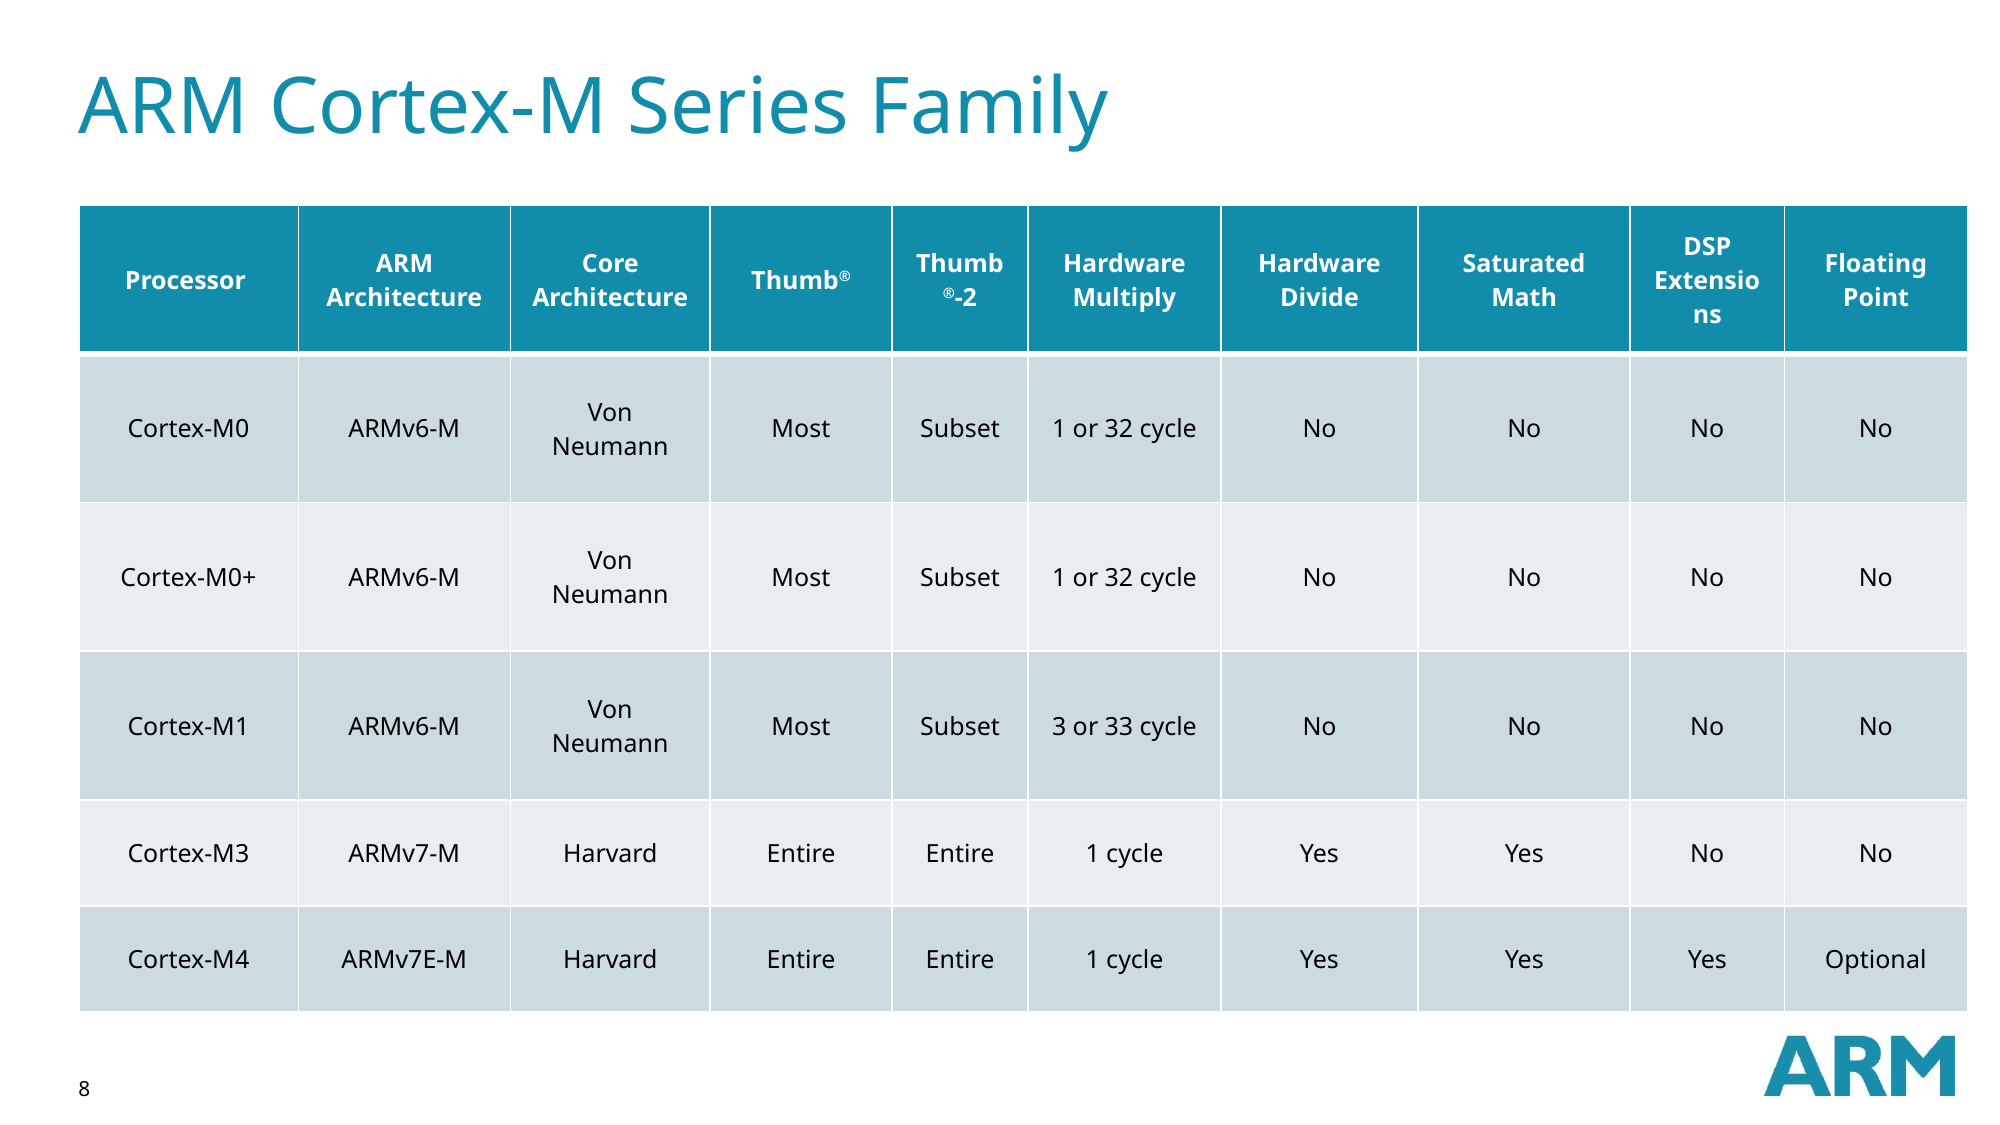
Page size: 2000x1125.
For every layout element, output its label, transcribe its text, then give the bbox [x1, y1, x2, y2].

table_cell Von Neumann [511, 357, 709, 502]
table_cell No [1631, 503, 1784, 650]
table_cell Cortex-M3 [80, 801, 298, 905]
table_header Saturated Math [1419, 206, 1629, 351]
table_cell Von Neumann [511, 652, 709, 799]
table_header Thumb®-2 [893, 206, 1027, 351]
table_cell Optional [1785, 907, 1967, 1011]
table_cell No [1631, 652, 1784, 799]
table_cell Yes [1222, 907, 1417, 1011]
table_cell Cortex-M4 [80, 907, 298, 1011]
table_cell Harvard [511, 801, 709, 905]
table_header Thumb® [711, 206, 891, 351]
title ARM Cortex-M Series Family [78, 55, 1910, 150]
table_cell No [1785, 503, 1967, 650]
table_cell Cortex-M0+ [80, 503, 298, 650]
table_cell 1 or 32 cycle [1029, 503, 1220, 650]
table_cell 1 cycle [1029, 801, 1220, 905]
table_cell Subset [893, 357, 1027, 502]
table_cell Most [711, 503, 891, 650]
table_cell ARMv6-M [299, 652, 510, 799]
table_cell No [1419, 357, 1629, 502]
table_cell Most [711, 357, 891, 502]
table_cell Yes [1222, 801, 1417, 905]
table_cell Entire [711, 801, 891, 905]
table_cell Subset [893, 503, 1027, 650]
table_cell 1 cycle [1029, 907, 1220, 1011]
table_cell No [1419, 503, 1629, 650]
table_cell No [1222, 652, 1417, 799]
table_header DSP Extensions [1631, 206, 1784, 351]
table_cell ARMv7E-M [299, 907, 510, 1011]
table_cell Entire [711, 907, 891, 1011]
table_cell No [1419, 652, 1629, 799]
table_cell No [1785, 357, 1967, 502]
table_cell No [1222, 357, 1417, 502]
table_cell Most [711, 652, 891, 799]
table_cell Yes [1631, 907, 1784, 1011]
table_cell ARMv7-M [299, 801, 510, 905]
table_cell Cortex-M0 [80, 357, 298, 502]
table_cell No [1785, 801, 1967, 905]
table_cell No [1785, 652, 1967, 799]
table_header Floating Point [1785, 206, 1967, 351]
table_cell Entire [893, 801, 1027, 905]
table_cell No [1631, 357, 1784, 502]
table_header Core Architecture [511, 206, 709, 351]
table_cell ARMv6-M [299, 503, 510, 650]
table_cell 1 or 32 cycle [1029, 357, 1220, 502]
table_cell Harvard [511, 907, 709, 1011]
table_cell Yes [1419, 907, 1629, 1011]
table_cell 3 or 33 cycle [1029, 652, 1220, 799]
table_header Hardware Multiply [1029, 206, 1220, 351]
picture [1763, 1035, 1955, 1096]
table_header Hardware Divide [1222, 206, 1417, 351]
table_cell Cortex-M1 [80, 652, 298, 799]
table_cell Yes [1419, 801, 1629, 905]
table_cell No [1222, 503, 1417, 650]
table_cell No [1631, 801, 1784, 905]
table_header ARM Architecture [299, 206, 510, 351]
table_cell ARMv6-M [299, 357, 510, 502]
table_cell Von Neumann [511, 503, 709, 650]
table_cell Subset [893, 652, 1027, 799]
table_header Processor [80, 206, 298, 351]
table_cell Entire [893, 907, 1027, 1011]
